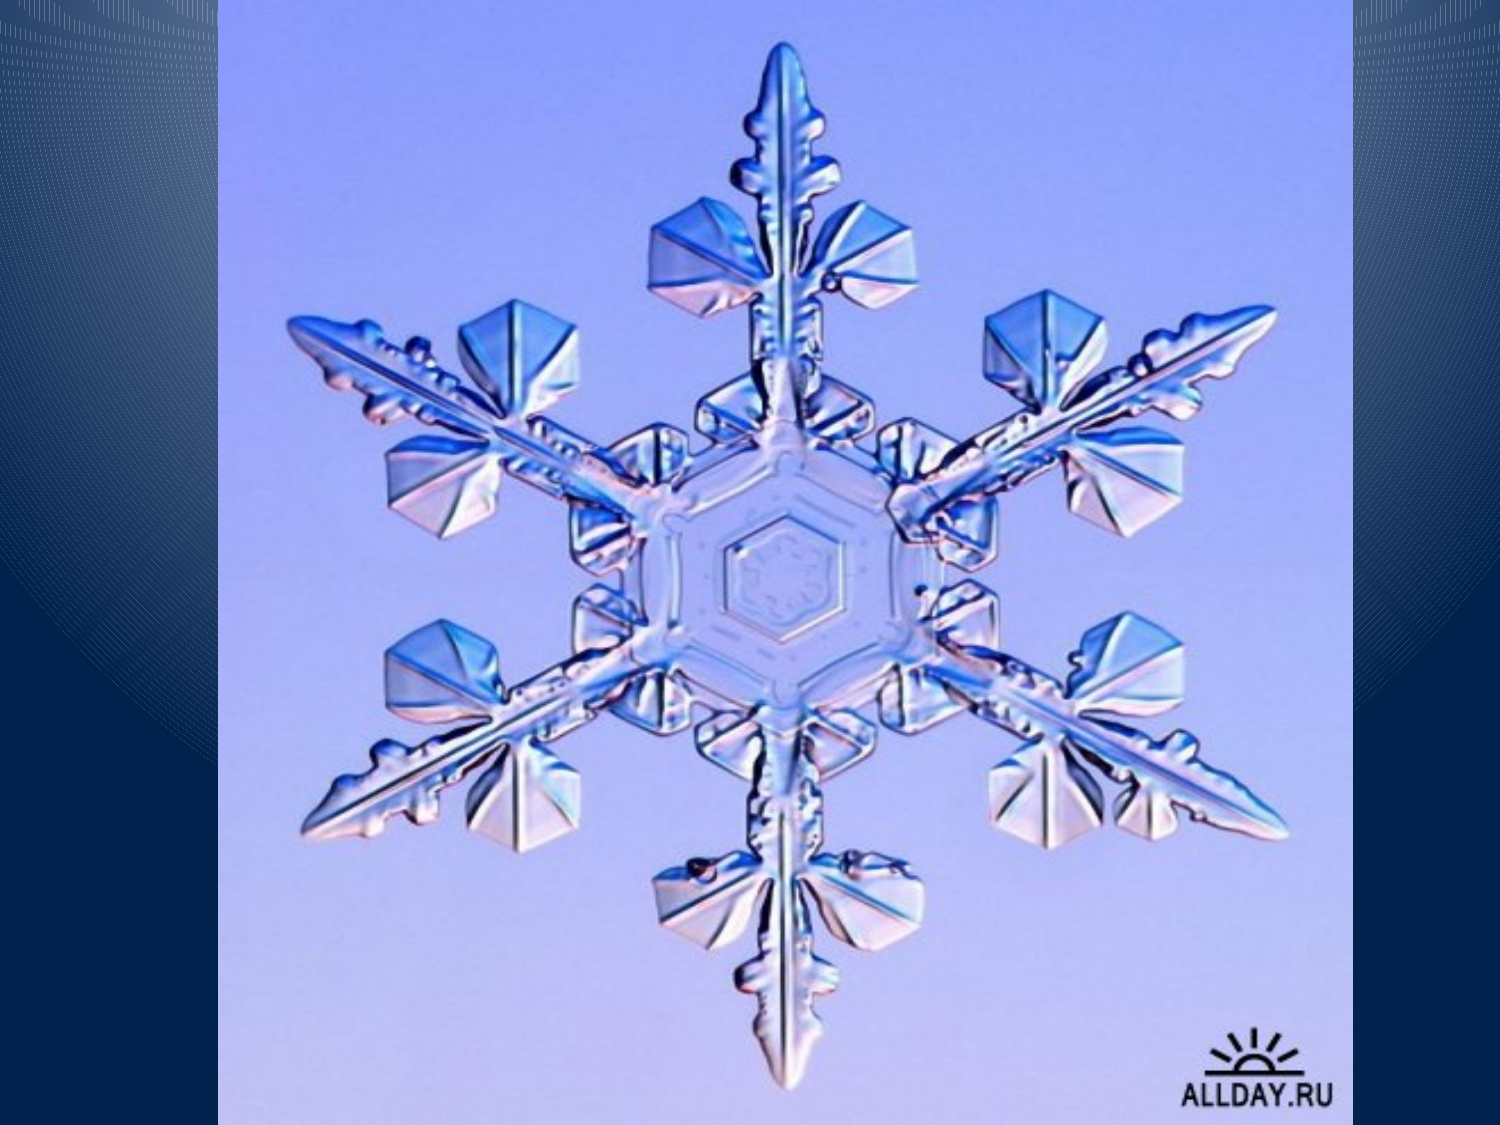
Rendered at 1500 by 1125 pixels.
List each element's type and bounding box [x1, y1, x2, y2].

picture [218, 0, 1353, 1125]
